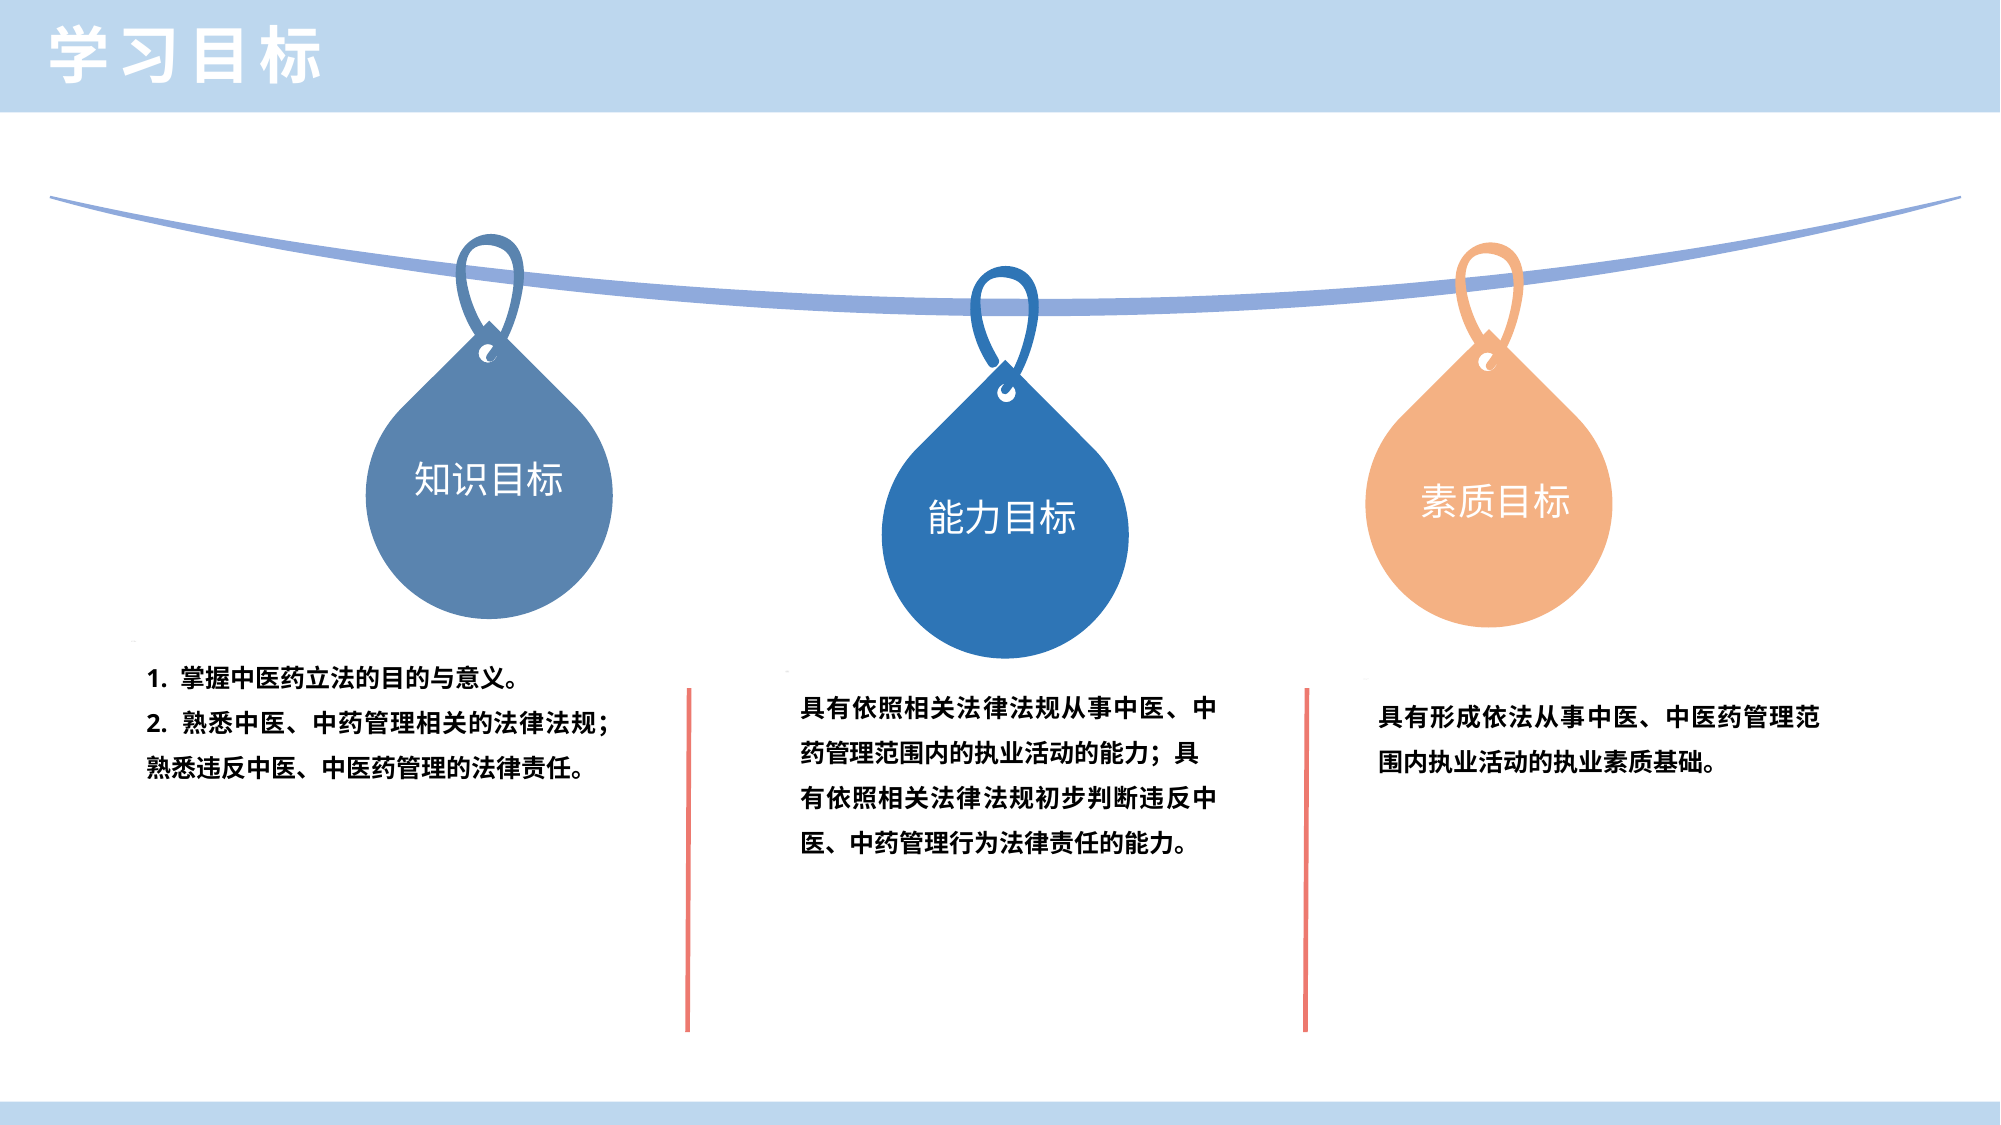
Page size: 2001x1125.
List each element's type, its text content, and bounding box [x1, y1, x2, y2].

text_box [625, 281, 869, 314]
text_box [1353, 236, 1625, 640]
text_box 学习目标 [35, 9, 334, 97]
text_box [1625, 195, 1962, 271]
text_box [869, 260, 1141, 671]
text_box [353, 228, 625, 632]
text_box 具有依照相关法律法规从事中医、中药管理范围内的执业活动的能力；具 有依照相关法律法规初步判断违反中医、中药管理行为法律责任的能力。 [785, 670, 1233, 865]
text_box 1. 掌握中医药立法的目的与意义。 2. 熟悉中医、中药管理相关的法律法规；熟悉违反中医、中医药管理的法律责任。 [131, 640, 639, 790]
text_box [1141, 287, 1353, 315]
text_box [49, 195, 353, 262]
text_box 具有形成依法从事中医、中医药管理范围内执业活动的执业素质基础。 [1363, 678, 1836, 784]
